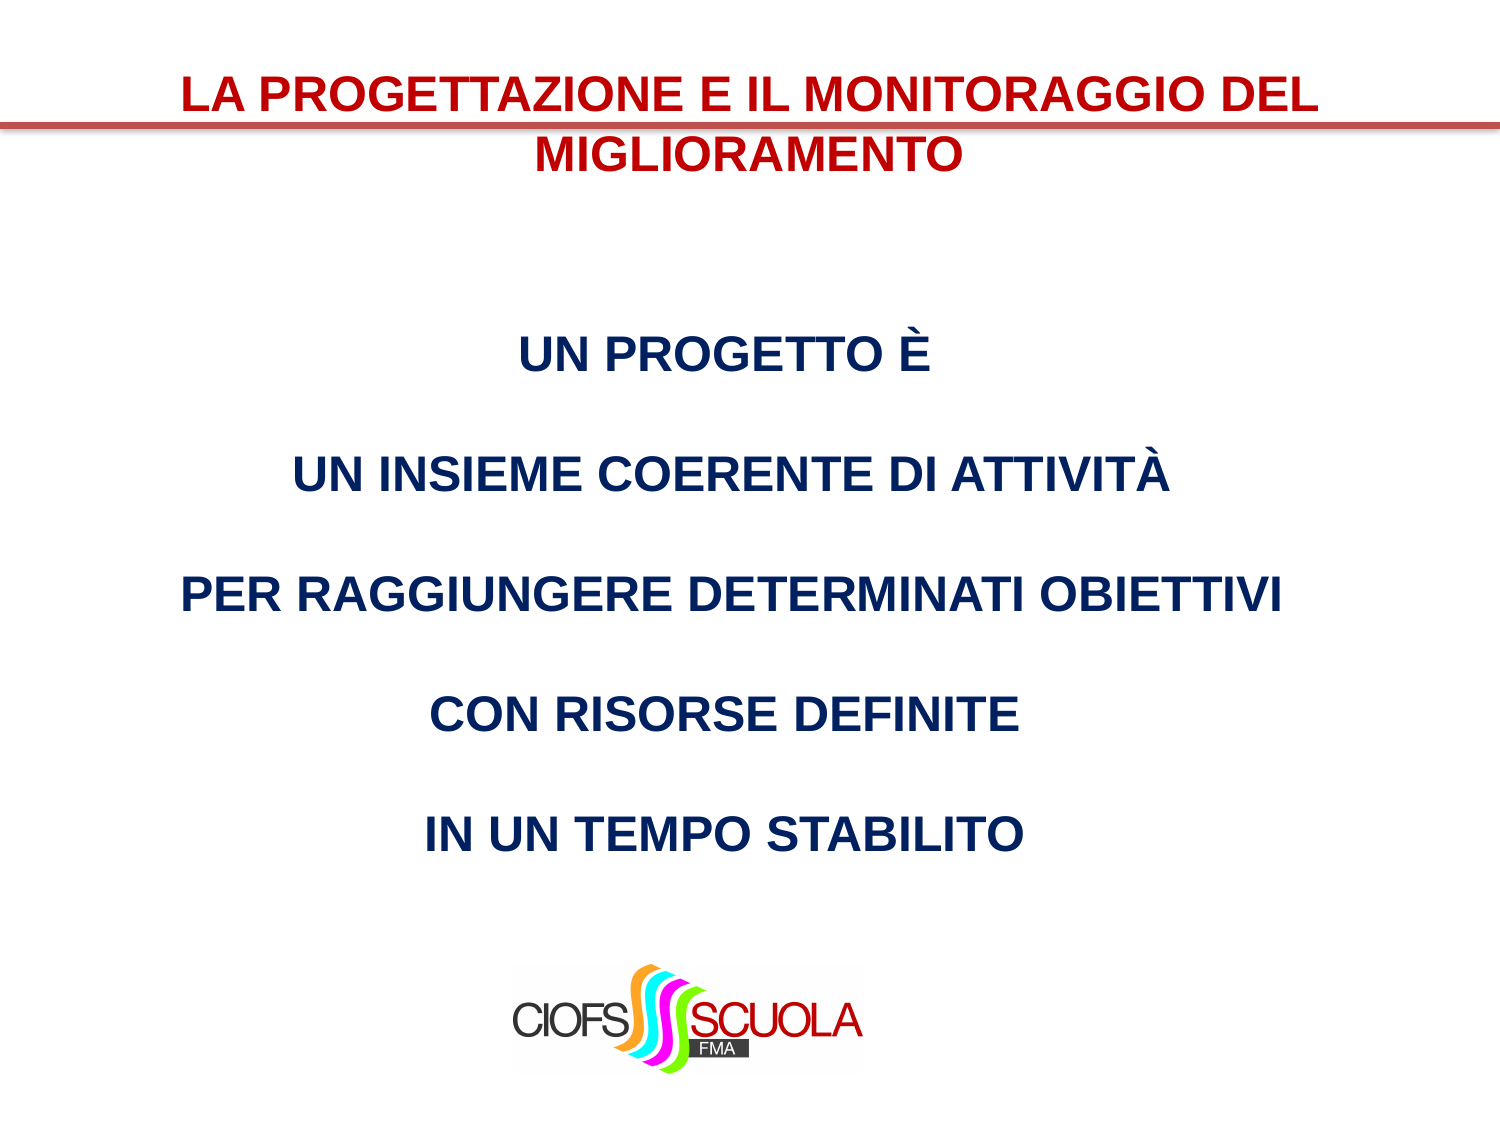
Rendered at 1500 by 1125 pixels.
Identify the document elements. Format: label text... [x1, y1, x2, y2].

text_box UN PROGETTO È UN INSIEME COERENTE DI ATTIVITÀ PER RAGGIUNGERE DETERMINATI OBIETTIVI CON RISORSE DEFINITE IN UN TEMPO STABILITO [147, 314, 1317, 870]
picture [513, 963, 863, 1074]
text_box LA PROGETTAZIONE E IL MONITORAGGIO DEL MIGLIORAMENTO [29, 134, 1471, 190]
text_box LA PROGETTAZIONE E IL MONITORAGGIO DEL MIGLIORAMENTO [29, 54, 1471, 124]
